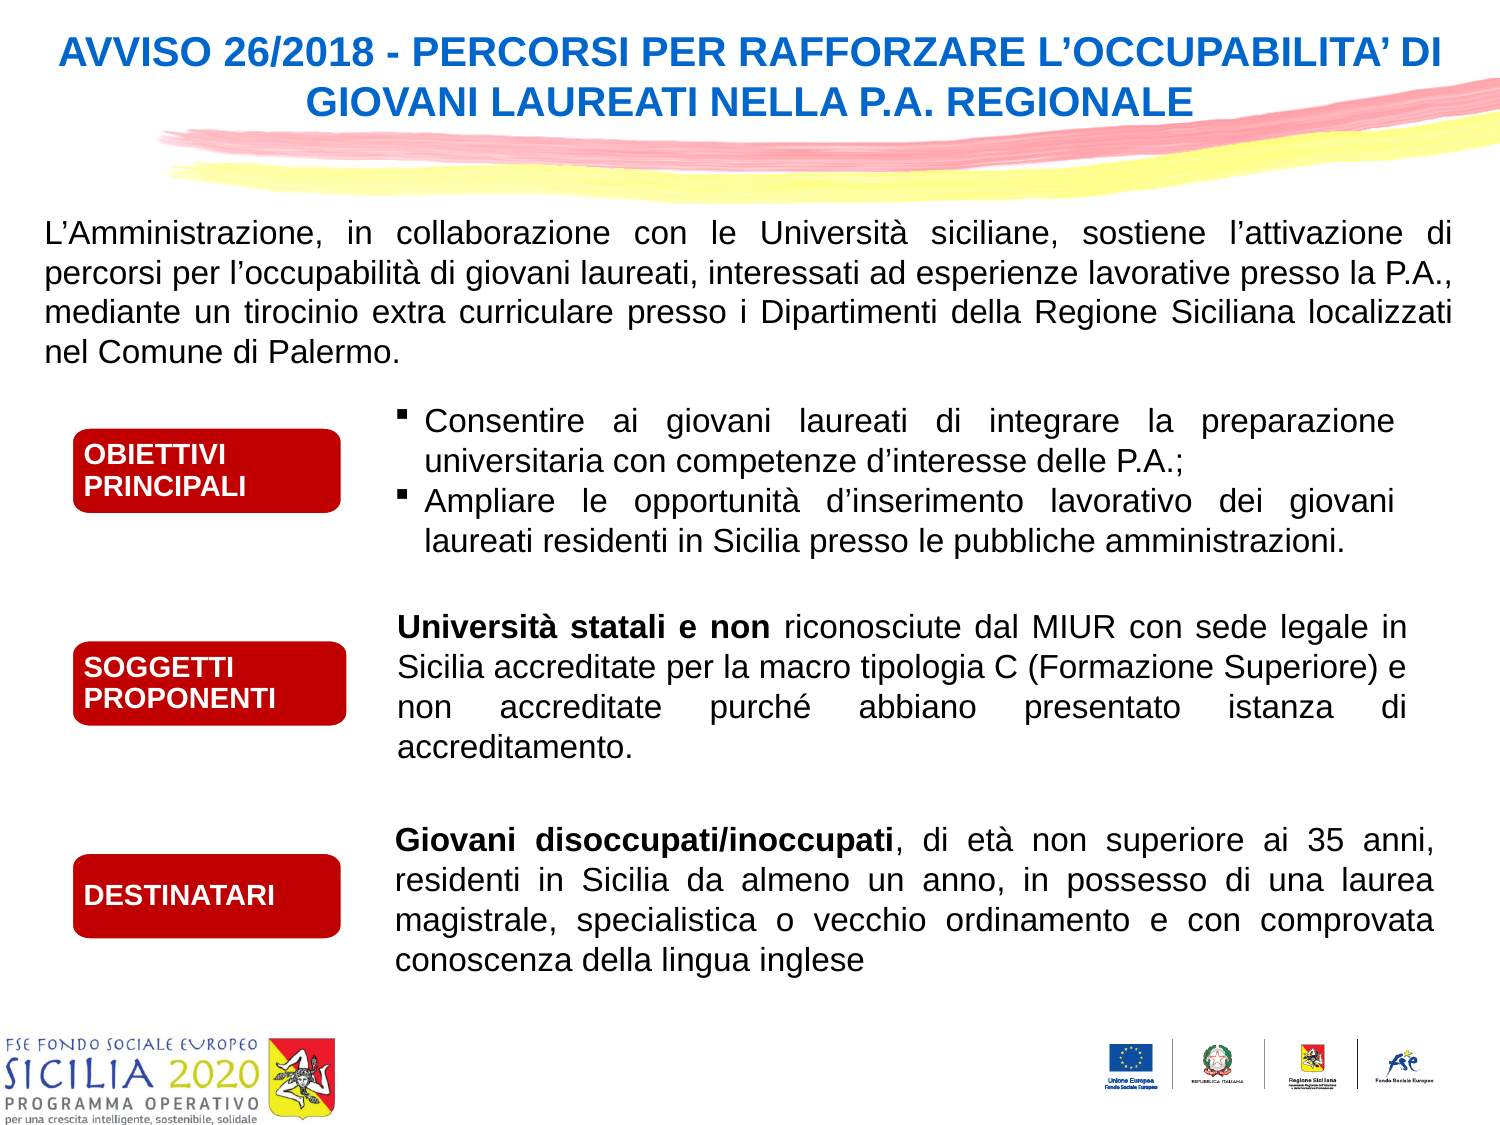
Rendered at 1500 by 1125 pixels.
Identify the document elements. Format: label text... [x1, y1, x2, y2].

picture [1080, 1034, 1447, 1107]
text_box Università statali e non riconosciute dal MIUR con sede legale in Sicilia accreditate per la macro tipologia C (Formazione Superiore) e non accreditate purché abbiano presentato istanza di accreditamento. [382, 598, 1424, 773]
text_box Giovani disoccupati/inoccupati, di età non superiore ai 35 anni, residenti in Sicilia da almeno un anno, in possesso di una laurea magistrale, specialistica o vecchio ordinamento e con comprovata conoscenza della lingua inglese [380, 811, 1451, 986]
picture [0, 1031, 348, 1125]
text_box AVVISO 26/2018 - PERCORSI PER RAFFORZARE L’OCCUPABILITA’ DI GIOVANI LAUREATI NELLA P.A. REGIONALE [23, 17, 1477, 133]
text_box L’Amministrazione, in collaborazione con le Università siciliane, sostiene l’attivazione di percorsi per l’occupabilità di giovani laureati, interessati ad esperienze lavorative presso la P.A., mediante un tirocinio extra curriculare presso i Dipartimenti della Regione Siciliana localizzati nel Comune di Palermo. [29, 208, 1471, 374]
text_box DESTINATARI [68, 849, 345, 943]
picture [100, 77, 1500, 209]
text_box Consentire ai giovani laureati di integrare la preparazione universitaria con competenze d’interesse delle P.A.; Ampliare le opportunità d’inserimento lavorativo dei giovani laureati residenti in Sicilia presso le pubbliche amministrazioni. [379, 391, 1412, 566]
text_box OBIETTIVI PRINCIPALI [68, 424, 345, 518]
text_box SOGGETTI PROPONENTI [68, 637, 351, 730]
